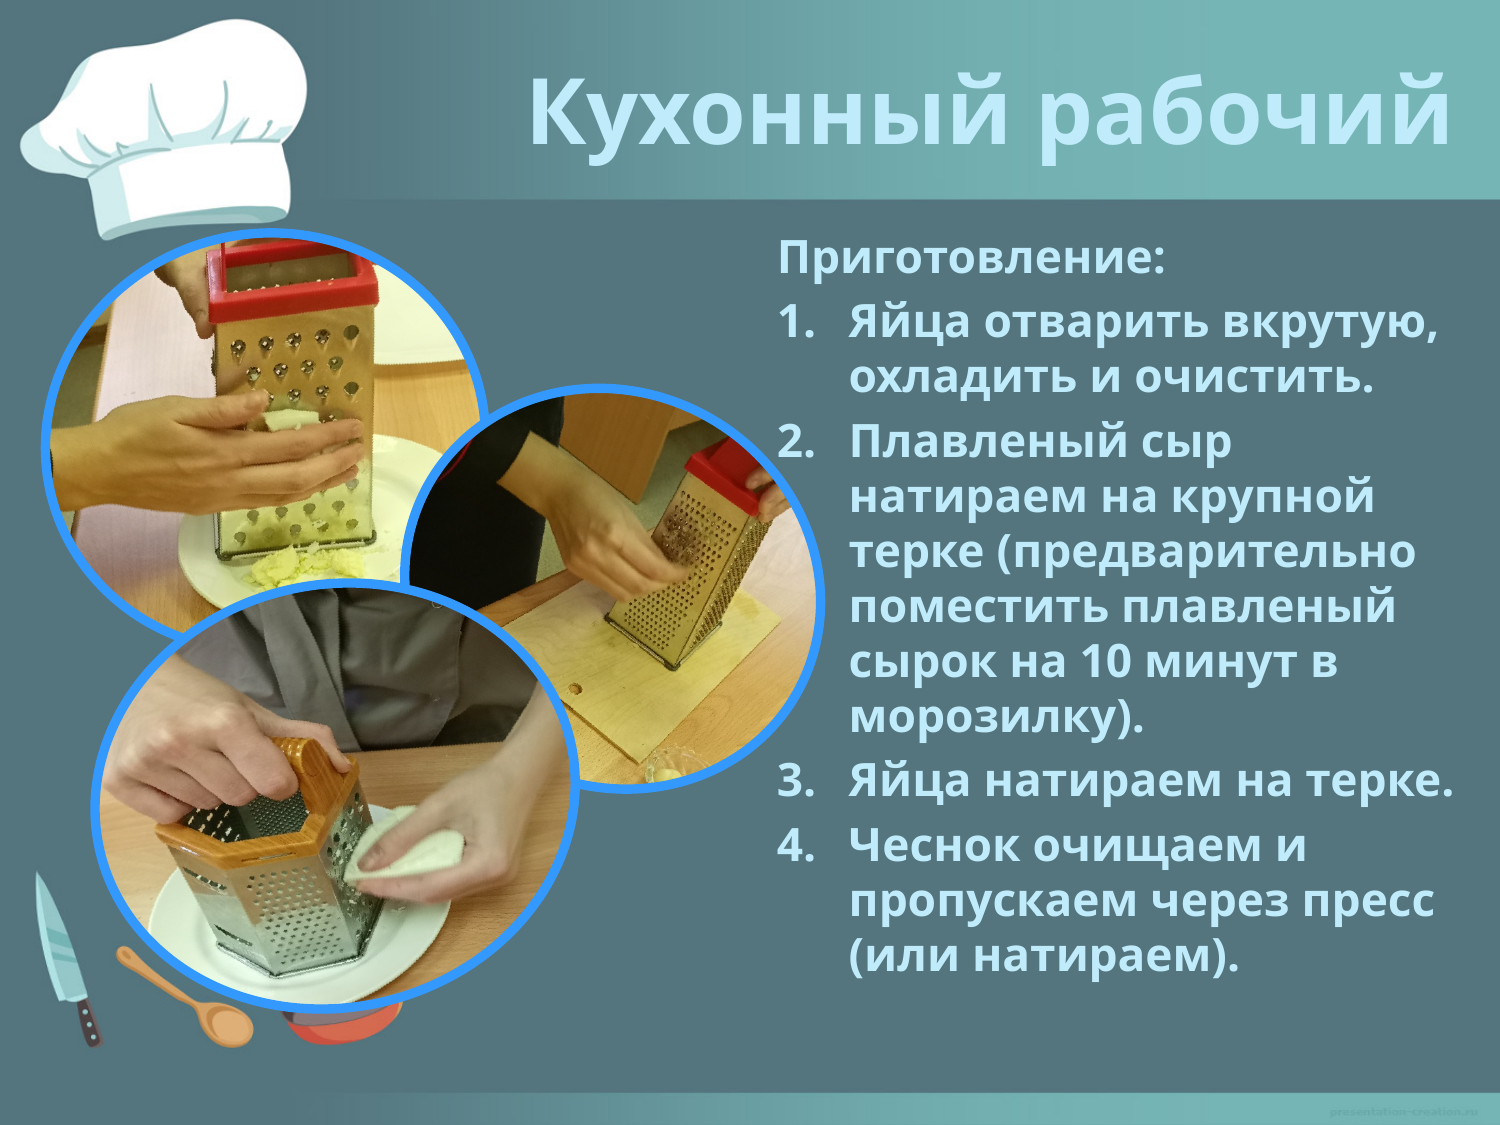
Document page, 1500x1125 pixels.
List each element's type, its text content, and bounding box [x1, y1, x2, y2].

title Кухонный рабочий [501, 7, 1478, 209]
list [44, 233, 487, 651]
list Приготовление: Яйца отварить вкрутую, охладить и очистить. Плавленый сыр натираем на крупной терке (предварительно поместить плавленый сырок на 10 минут в морозилку). Яйца натираем на терке. Чеснок очищаем и пропускаем через пресс (или натираем). [761, 219, 1471, 1012]
picture [0, 0, 1500, 1125]
